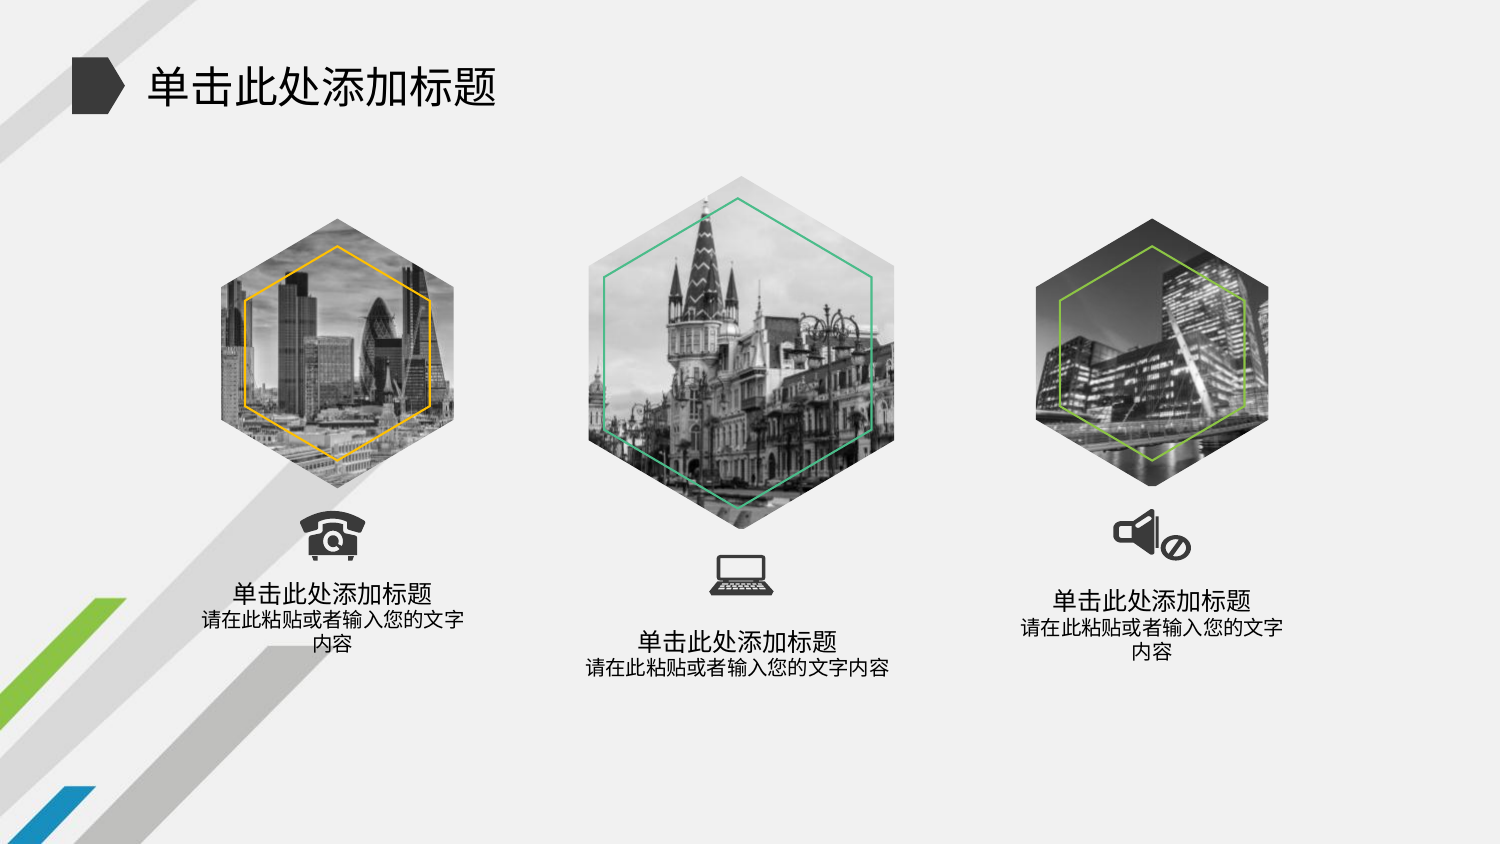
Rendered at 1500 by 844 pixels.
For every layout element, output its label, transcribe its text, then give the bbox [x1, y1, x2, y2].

text_box [71, 56, 98, 116]
text_box [308, 522, 358, 561]
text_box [109, 570, 556, 664]
picture [0, 0, 1500, 844]
text_box [1113, 509, 1159, 555]
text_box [514, 618, 961, 688]
text_box [1160, 535, 1191, 561]
text_box [300, 510, 366, 533]
text_box [709, 554, 774, 596]
text_box 单击此处添加标题 [98, 52, 545, 120]
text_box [929, 578, 1376, 672]
